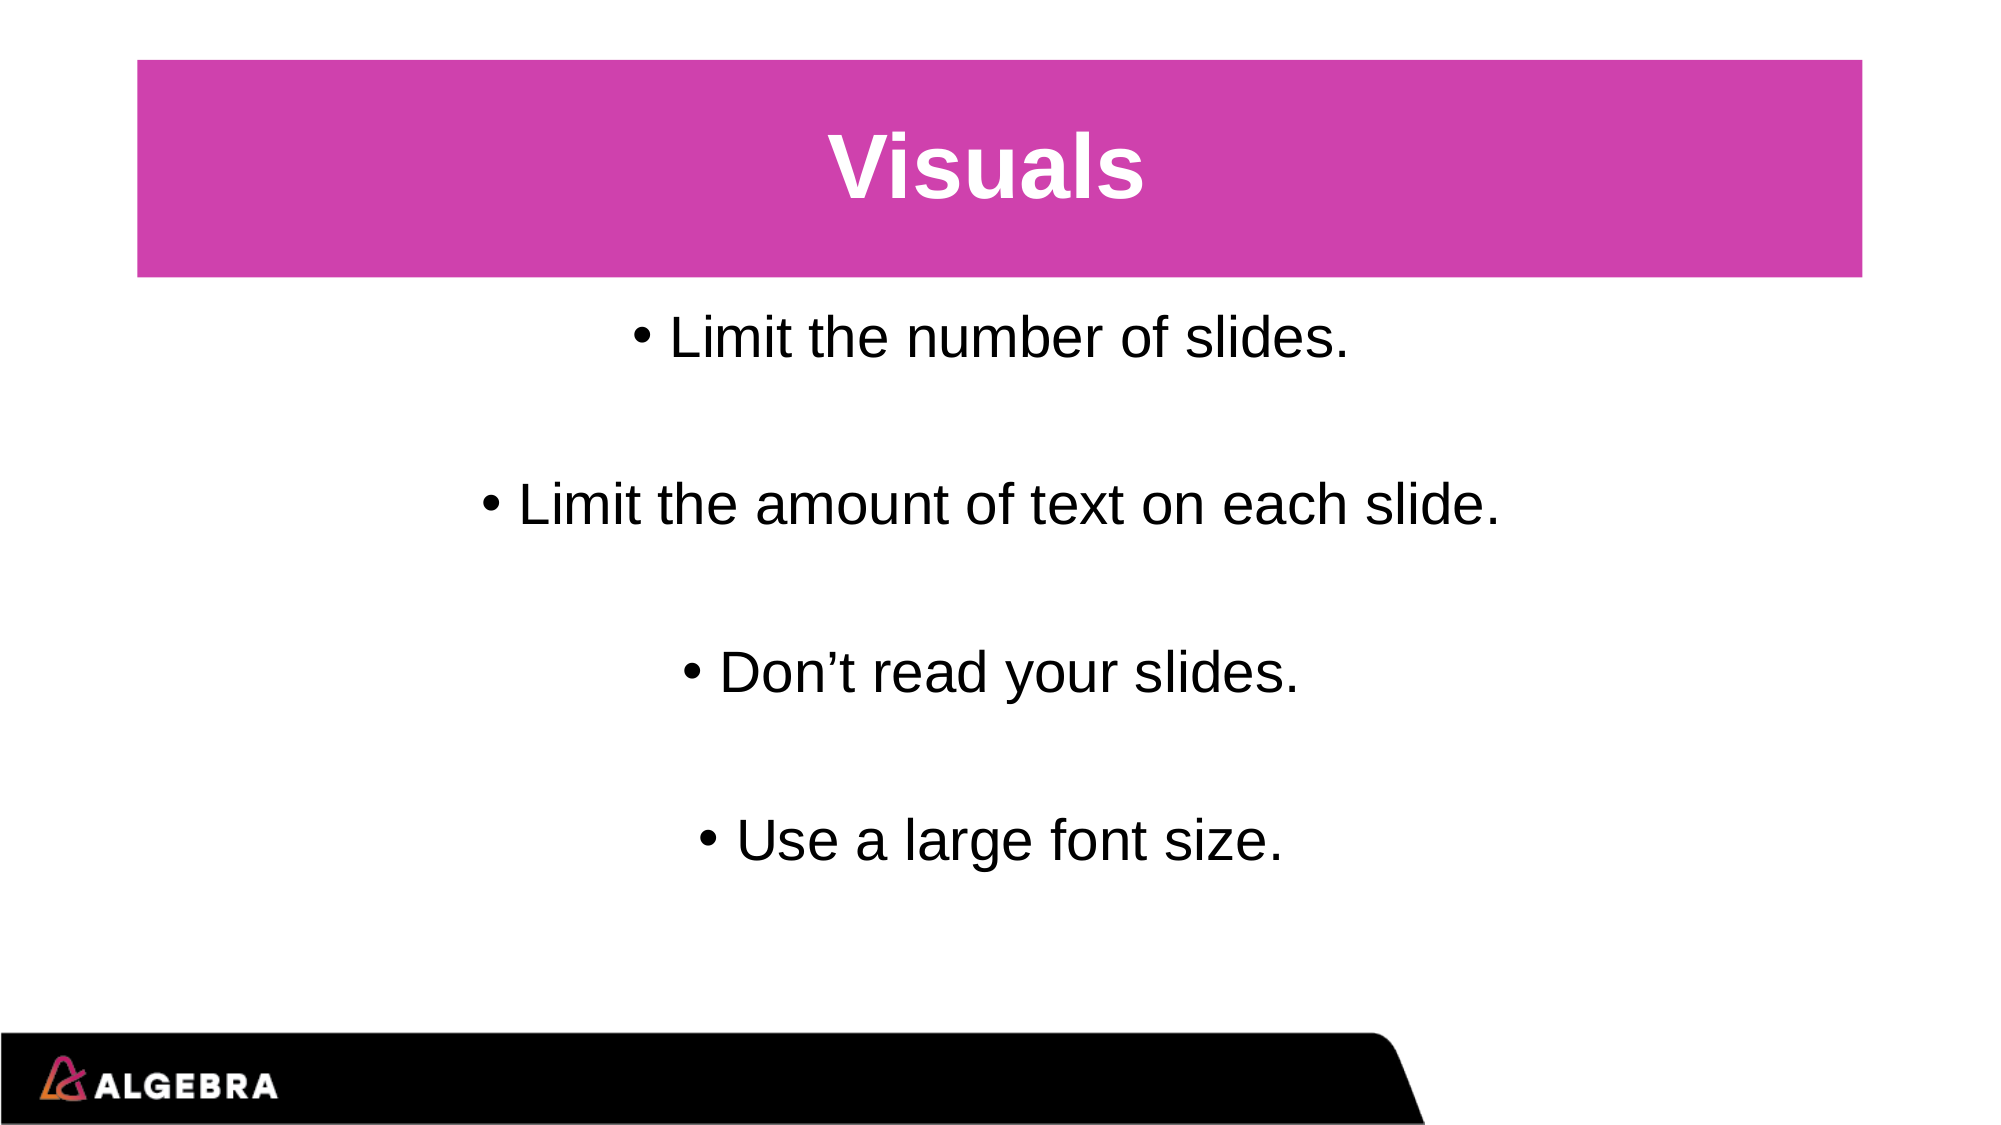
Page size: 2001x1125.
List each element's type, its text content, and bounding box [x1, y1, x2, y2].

title Visuals [137, 59, 1863, 278]
list Limit the number of slides. Limit the amount of text on each slide. Don’t read your slides. Use a large font size. [137, 299, 1863, 1014]
picture [0, 1032, 1425, 1125]
